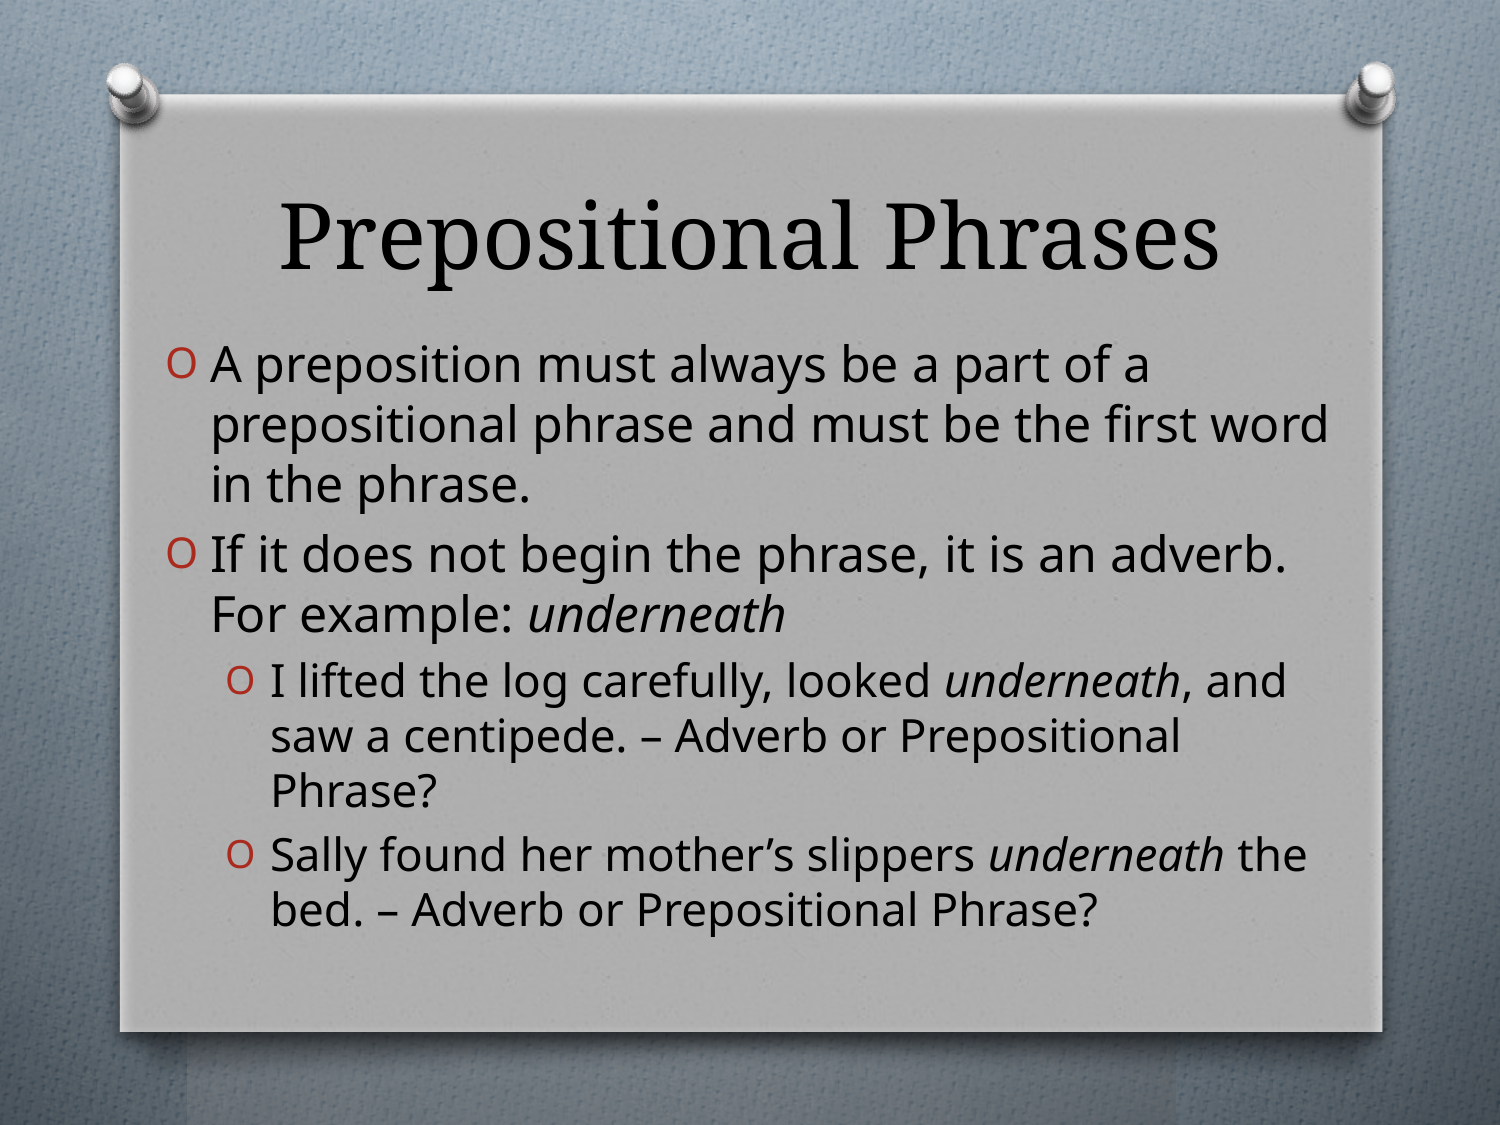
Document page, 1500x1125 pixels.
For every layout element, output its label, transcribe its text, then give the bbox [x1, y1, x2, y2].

title Prepositional Phrases [179, 134, 1323, 324]
list A preposition must always be a part of a prepositional phrase and must be the first word in the phrase. If it does not begin the phrase, it is an adverb. For example: underneath I lifted the log carefully, looked underneath, and saw a centipede. – Adverb or Prepositional Phrase? Sally found her mother’s slippers underneath the bed. – Adverb or Prepositional Phrase? [150, 324, 1363, 1000]
picture [1317, 35, 1439, 156]
picture [75, 29, 198, 153]
